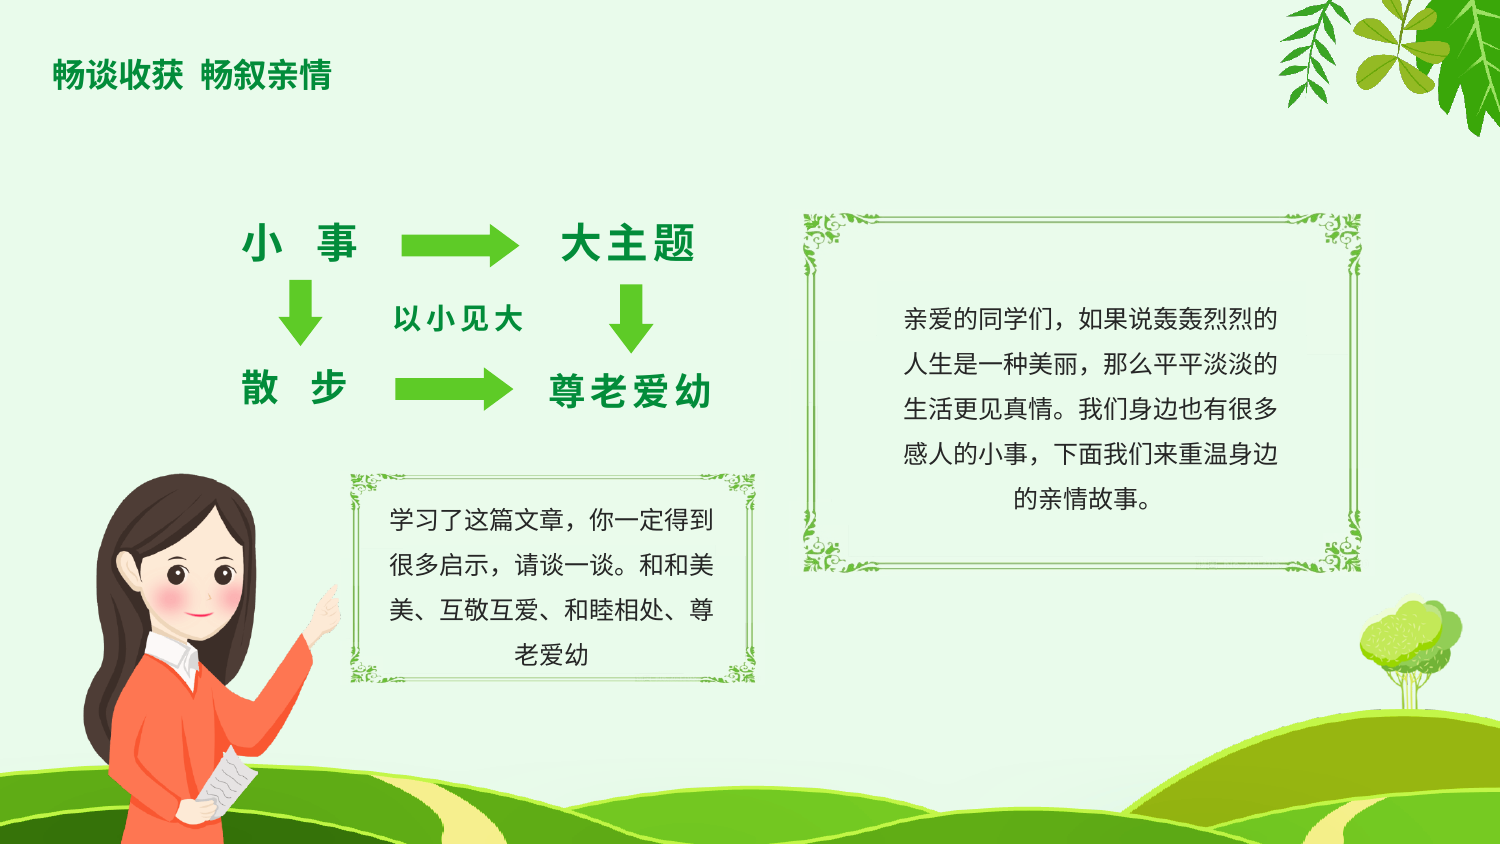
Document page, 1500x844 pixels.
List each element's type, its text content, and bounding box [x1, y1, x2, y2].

picture [0, 463, 1500, 844]
text_box 畅谈收获 畅叙亲情 [37, 46, 450, 102]
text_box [789, 209, 1375, 576]
picture [1273, 0, 1500, 147]
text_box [226, 209, 736, 422]
